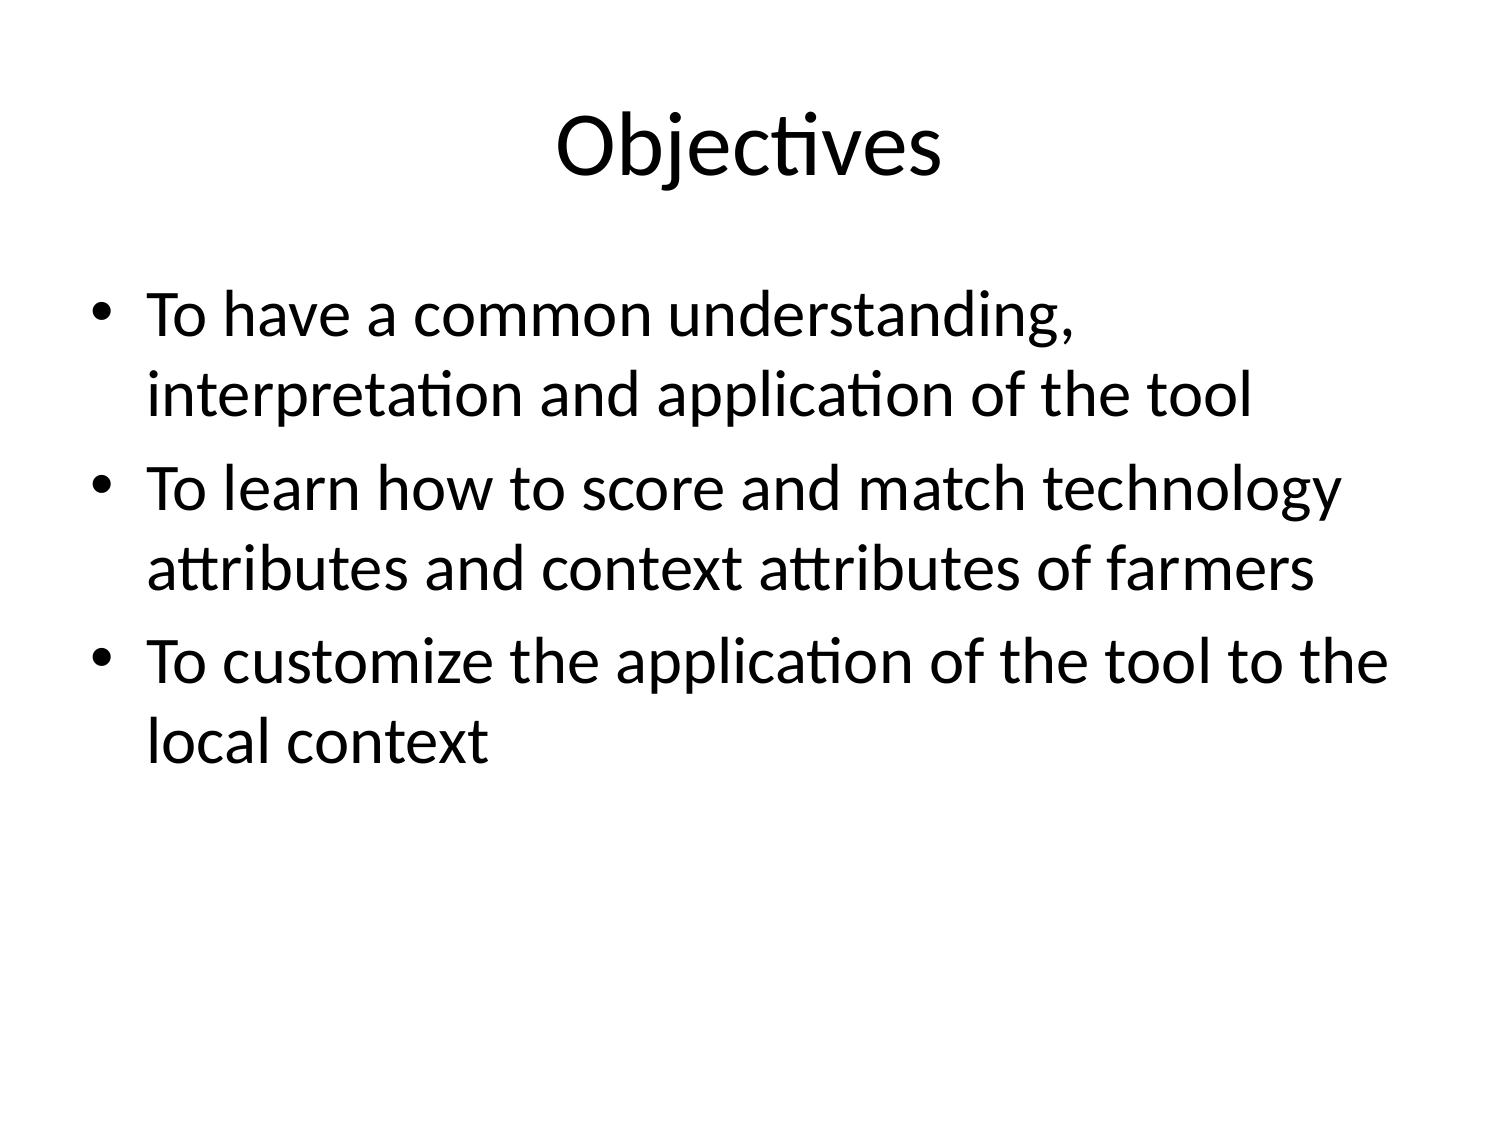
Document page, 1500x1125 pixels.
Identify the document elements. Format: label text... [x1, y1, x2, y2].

title Objectives [74, 44, 1426, 233]
list To have a common understanding, interpretation and application of the tool To learn how to score and match technology attributes and context attributes of farmers To customize the application of the tool to the local context [74, 262, 1426, 1006]
